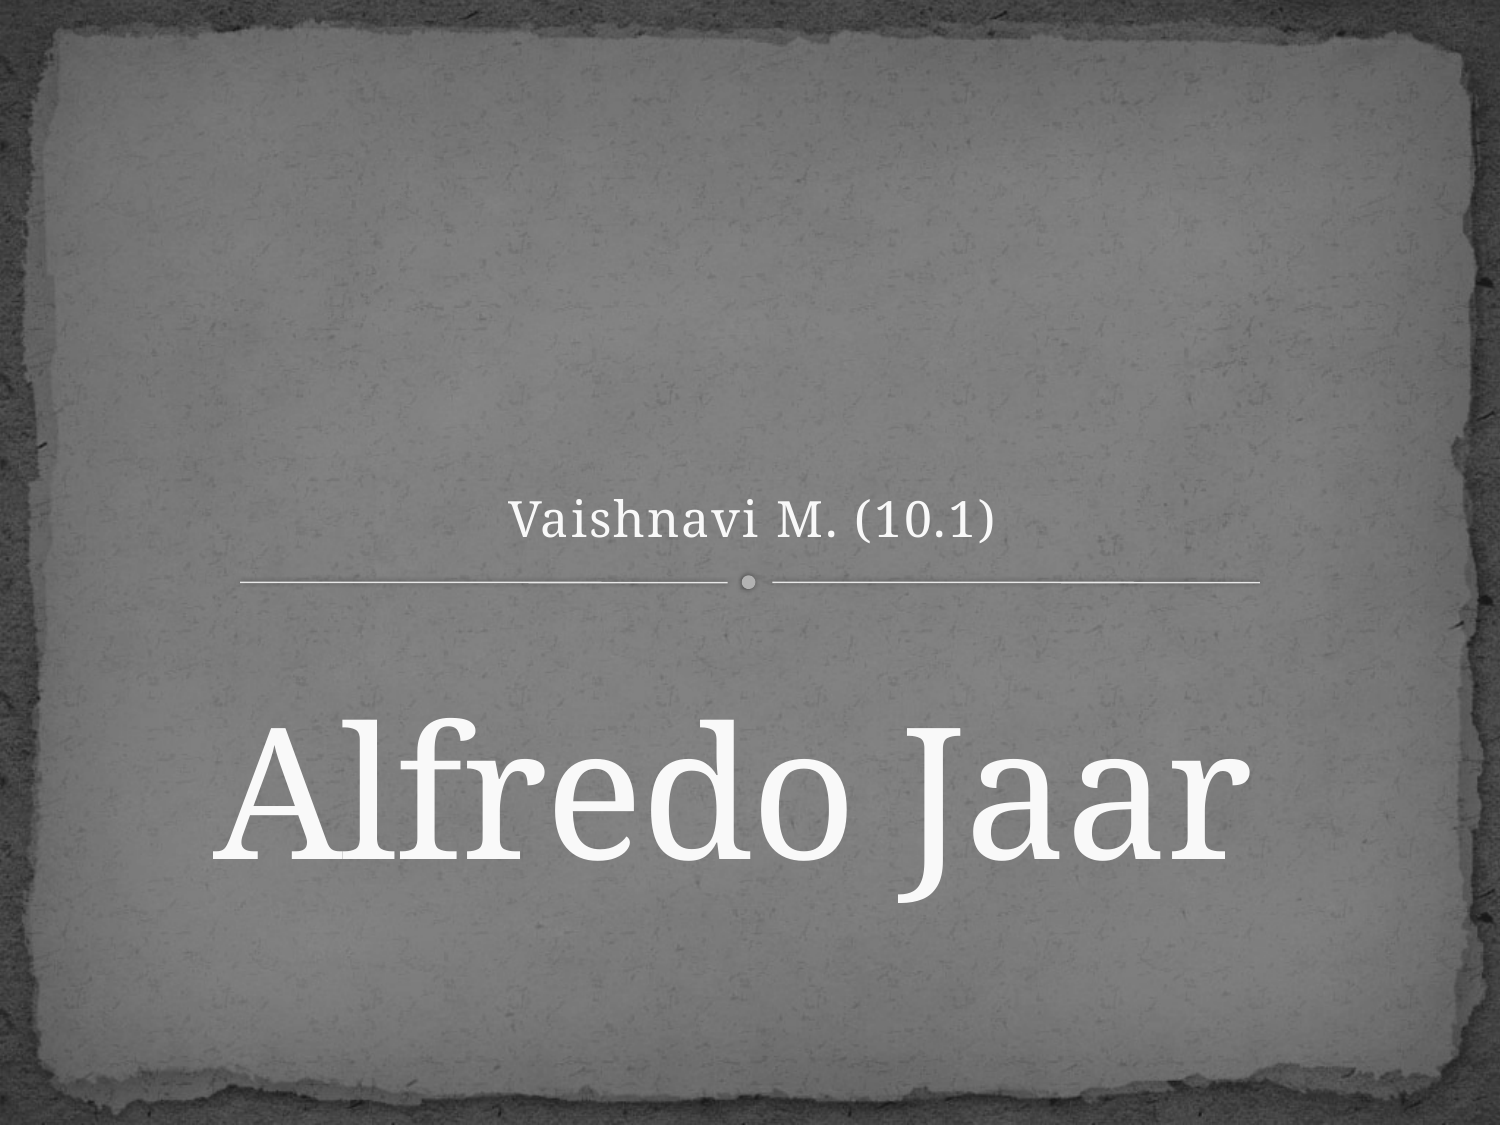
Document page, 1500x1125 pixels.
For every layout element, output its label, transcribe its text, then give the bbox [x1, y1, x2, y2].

title Alfredo Jaar [62, 703, 1450, 904]
subtitle Vaishnavi M. (10.1) [58, 480, 1447, 631]
